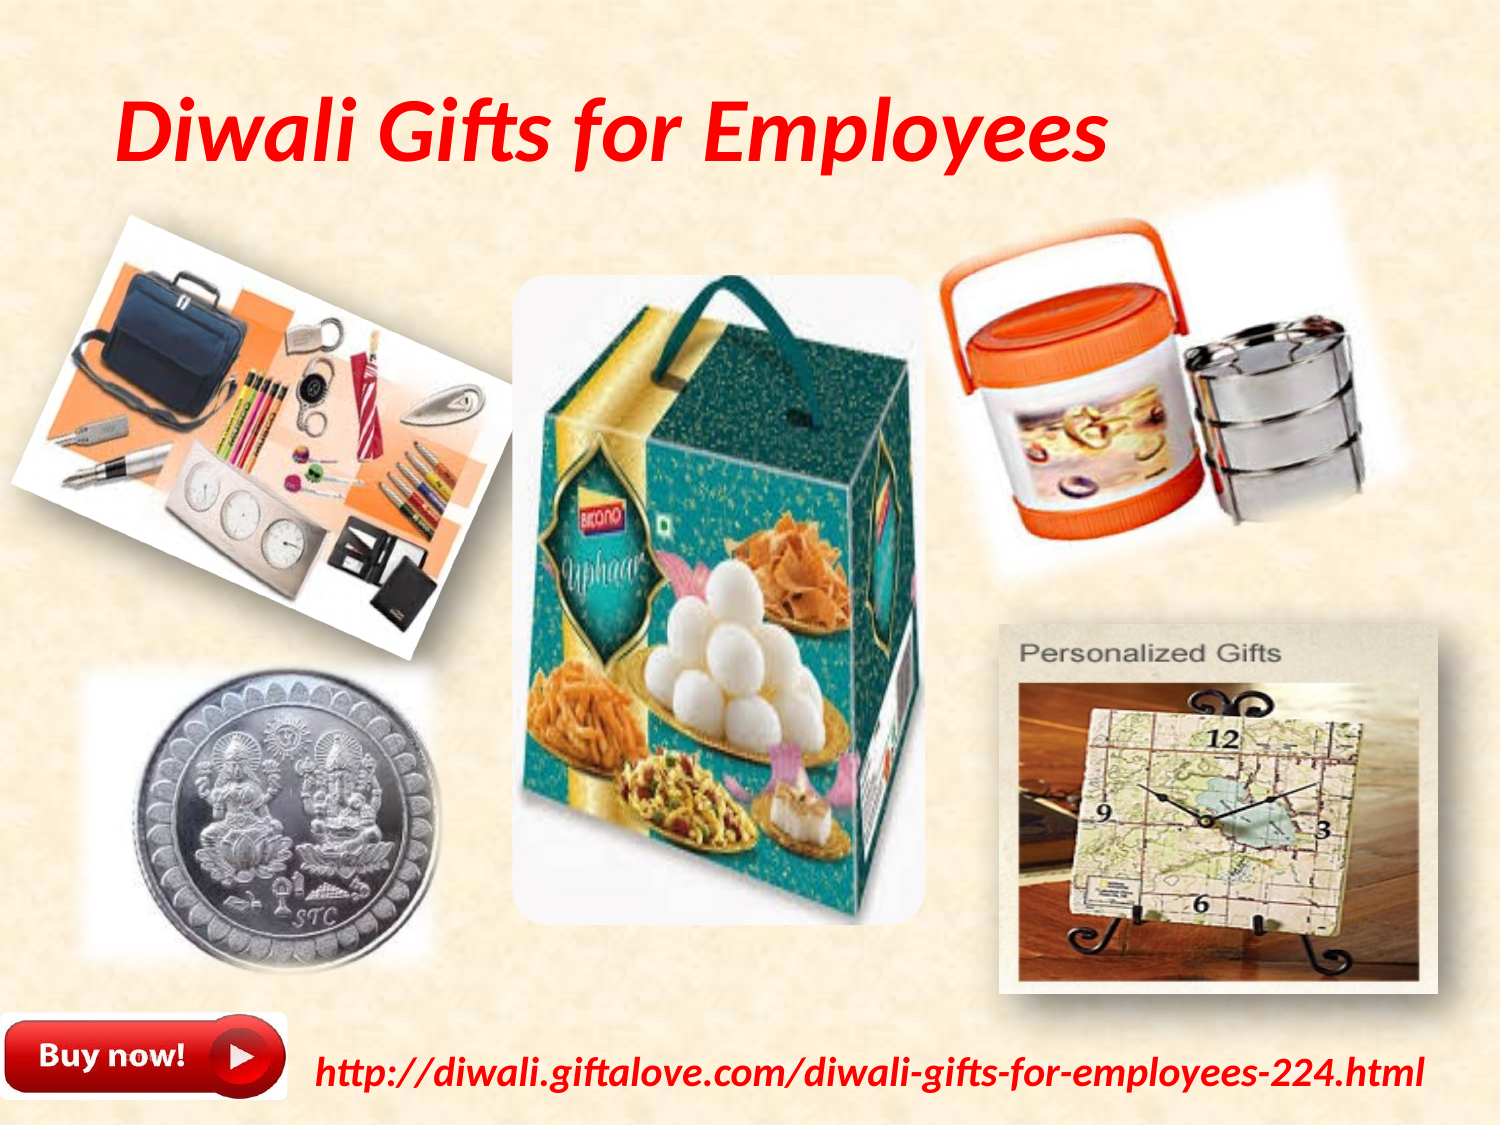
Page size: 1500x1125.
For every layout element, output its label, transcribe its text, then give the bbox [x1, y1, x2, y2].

text_box http://diwali.giftalove.com/diwali-gifts-for-employees-224.html [299, 1037, 1500, 1103]
text_box Diwali Gifts for Employees [99, 62, 1138, 188]
picture [0, 0, 1500, 1125]
